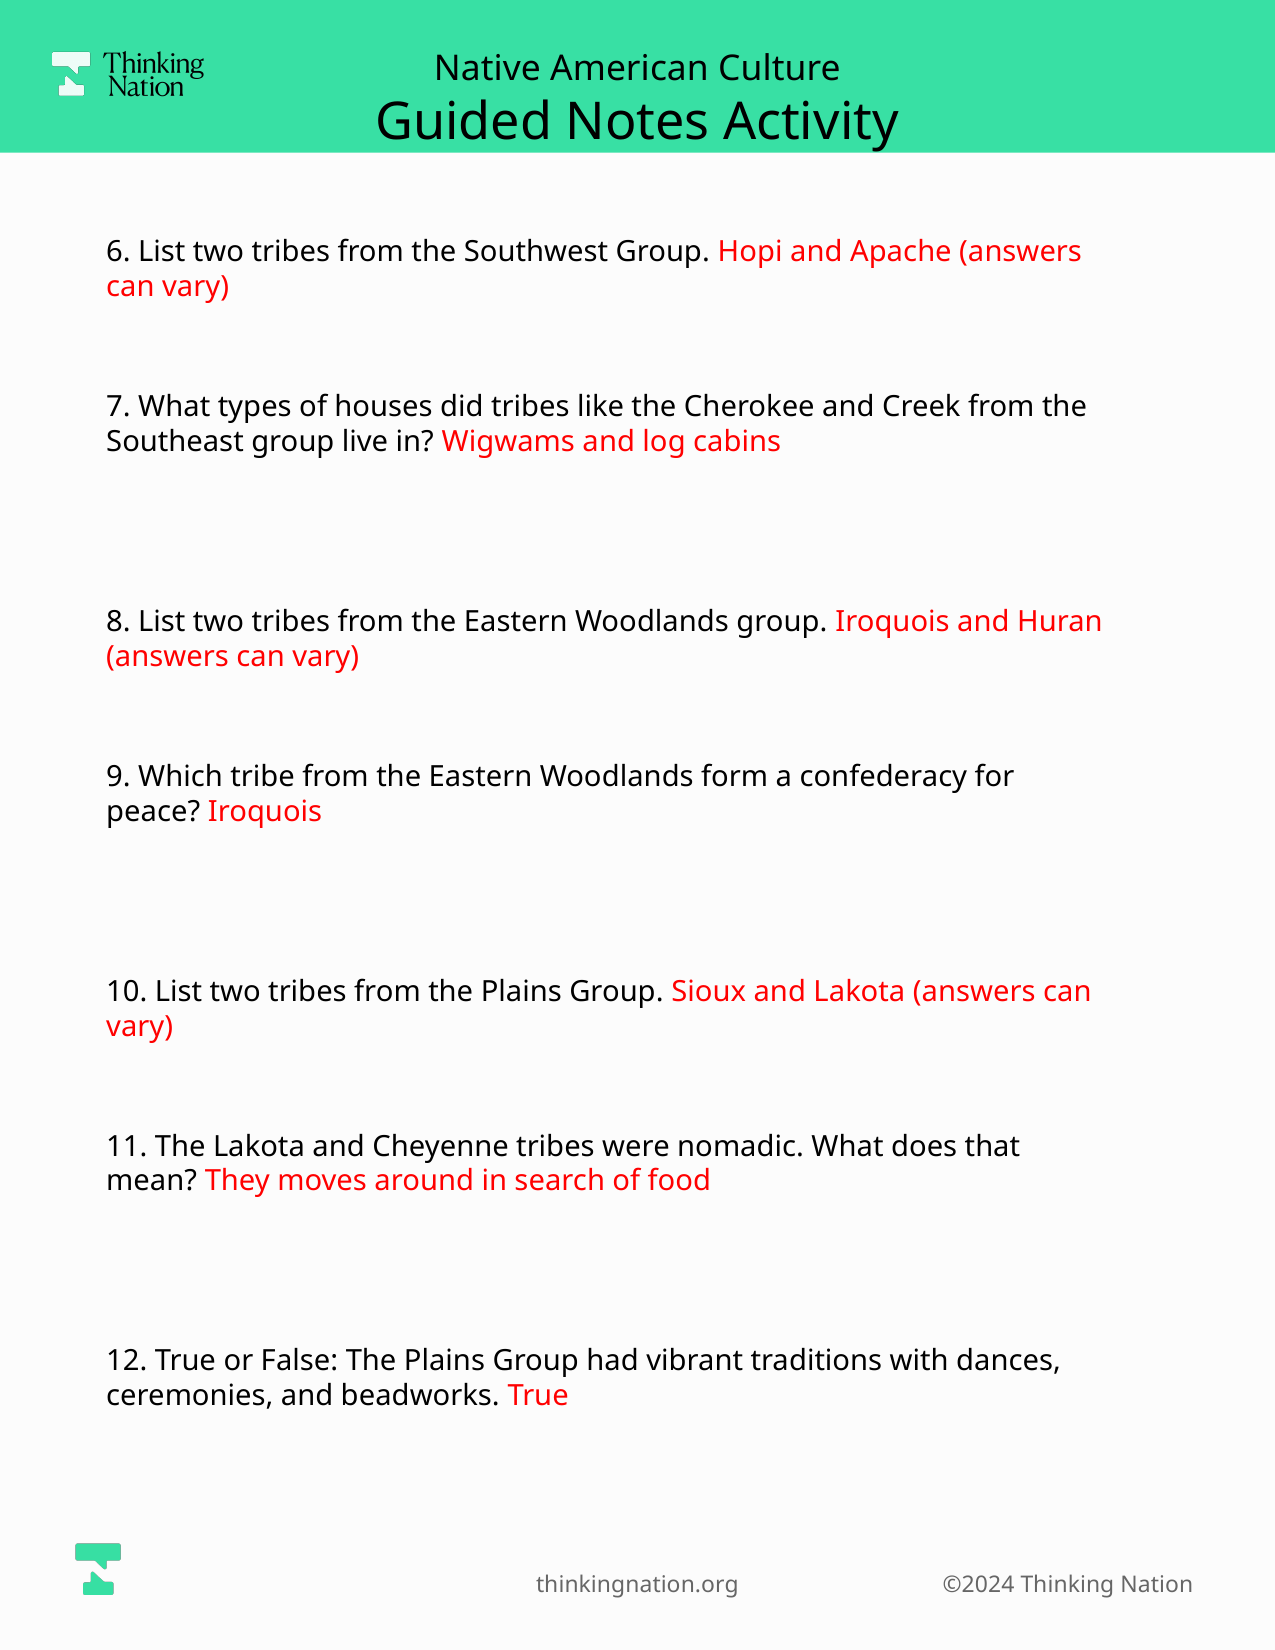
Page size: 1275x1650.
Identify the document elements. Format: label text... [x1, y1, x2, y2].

text_box thinkingnation.org [486, 1553, 789, 1605]
text_box 6. List two tribes from the Southwest Group. Hopi and Apache (answers can vary) 7. What types of houses did tribes like the Cherokee and Creek from the Southeast group live in? Wigwams and log cabins 8. List two tribes from the Eastern Woodlands group. Iroquois and Huran (answers can vary) 9. Which tribe from the Eastern Woodlands form a confederacy for peace? Iroquois 10. List two tribes from the Plains Group. Sioux and Lakota (answers can vary) 11. The Lakota and Cheyenne tribes were nomadic. What does that mean? They moves around in search of food 12. True or False: The Plains Group had vibrant traditions with dances, ceremonies, and beadworks. True [91, 217, 1126, 1427]
text_box ©2024 Thinking Nation [907, 1553, 1210, 1605]
picture [62, 1533, 134, 1605]
picture [35, 37, 210, 110]
text_box Native American Culture Guided Notes Activity [0, 0, 1275, 153]
